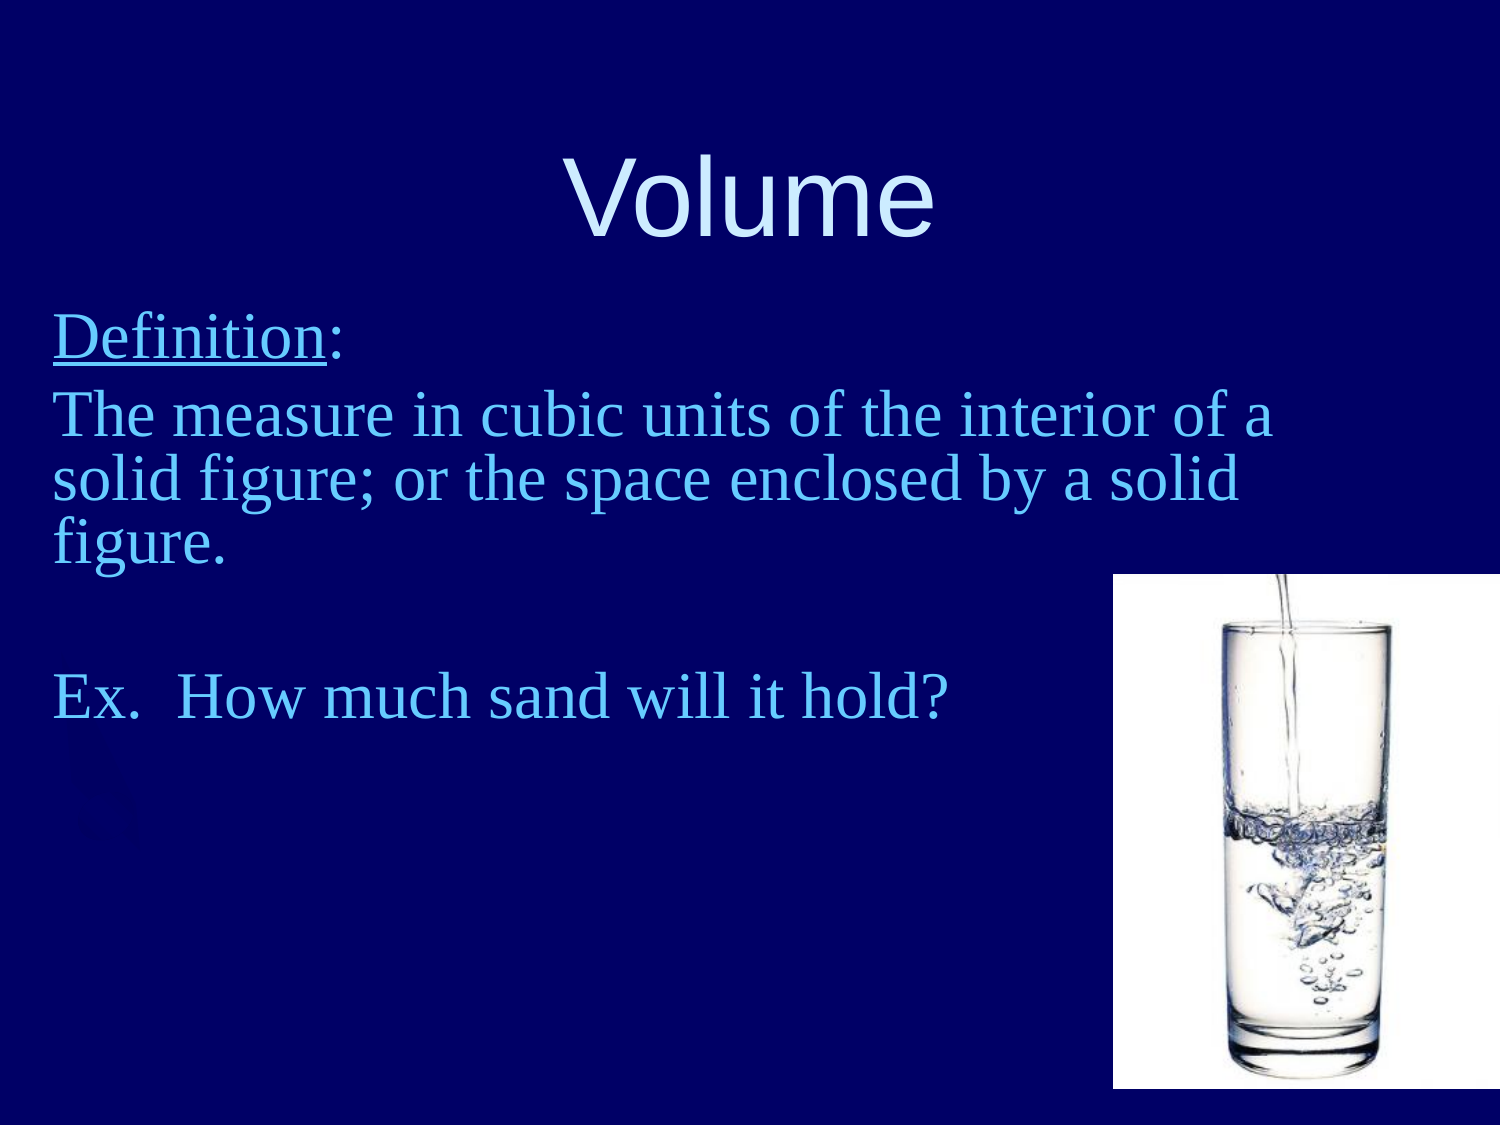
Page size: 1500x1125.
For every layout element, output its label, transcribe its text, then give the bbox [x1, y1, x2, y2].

title Volume [112, 24, 1388, 267]
picture [1112, 574, 1500, 1090]
subtitle Definition: The measure in cubic units of the interior of a solid figure; or the space enclosed by a solid figure. Ex. How much sand will it hold? [37, 299, 1413, 588]
